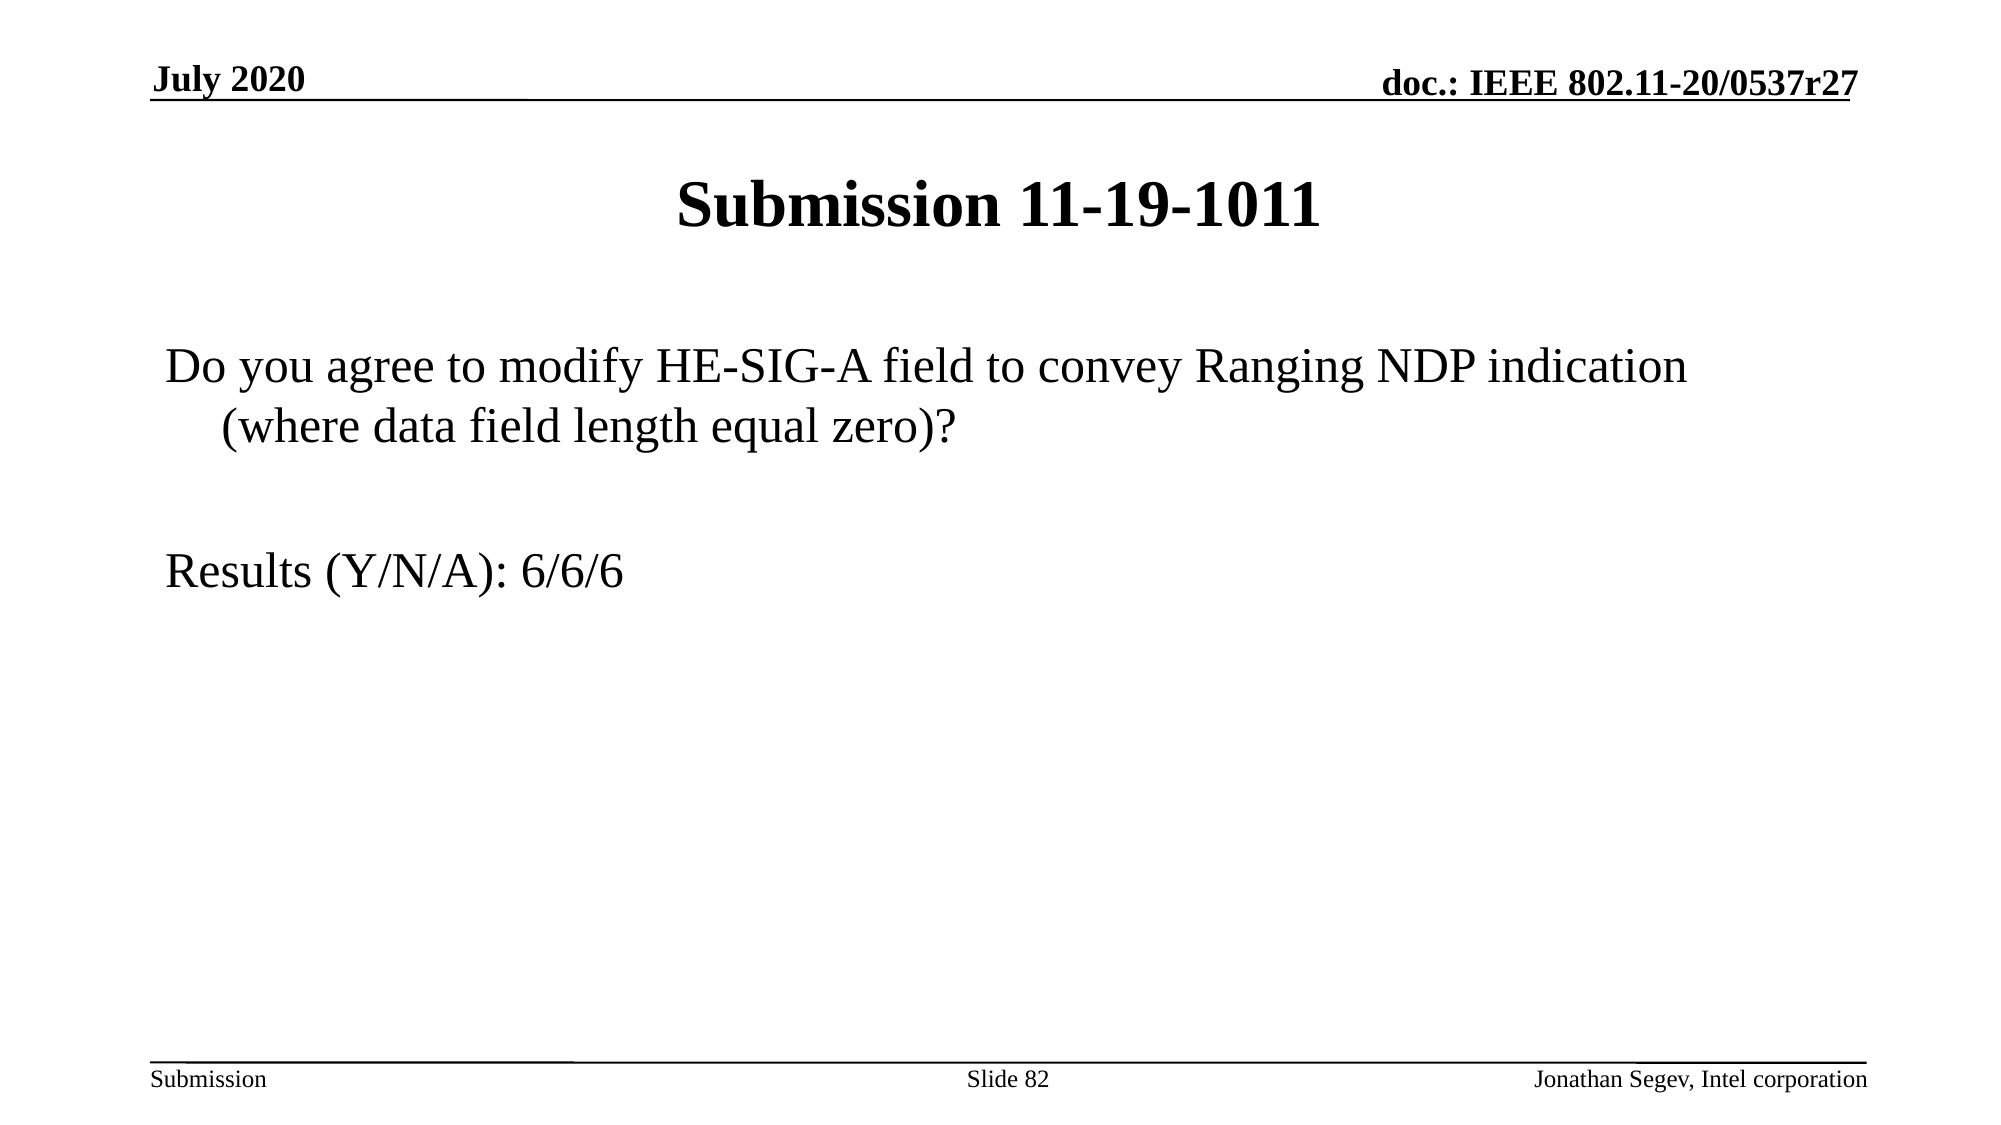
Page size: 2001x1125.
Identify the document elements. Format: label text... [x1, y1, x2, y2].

title Submission 11-19-1011 [149, 112, 1850, 288]
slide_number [152, 54, 563, 100]
list Do you agree to modify HE-SIG-A field to convey Ranging NDP indication (where data field length equal zero)? Results (Y/N/A): 6/6/6 [149, 324, 1850, 1000]
slide_number Slide 82 [950, 1061, 1067, 1123]
footer Jonathan Segev, Intel corporation [1171, 1061, 1869, 1093]
